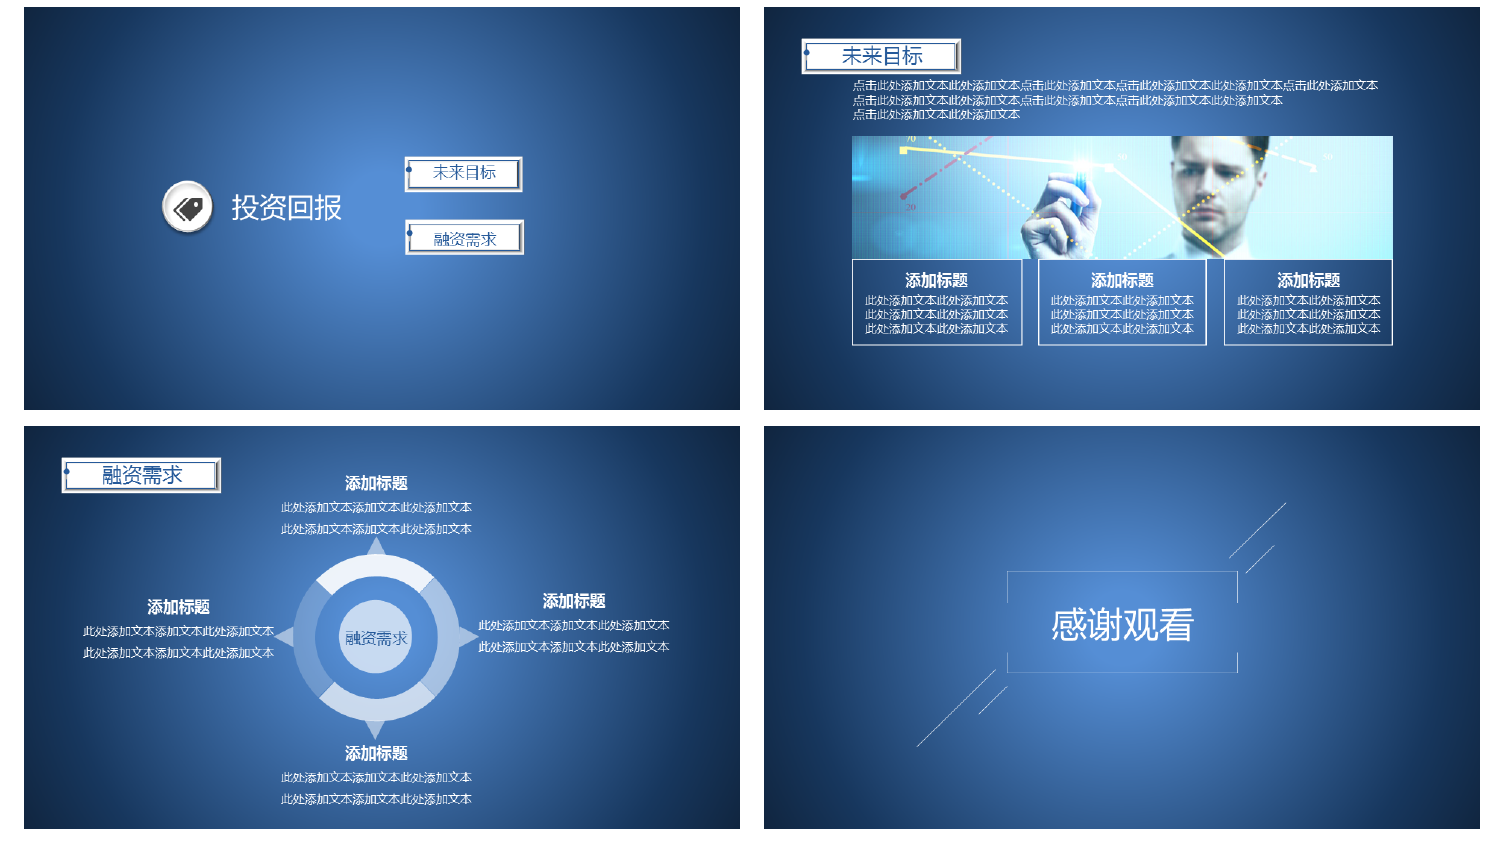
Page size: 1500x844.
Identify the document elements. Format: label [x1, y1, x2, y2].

text_box [24, 7, 1480, 830]
